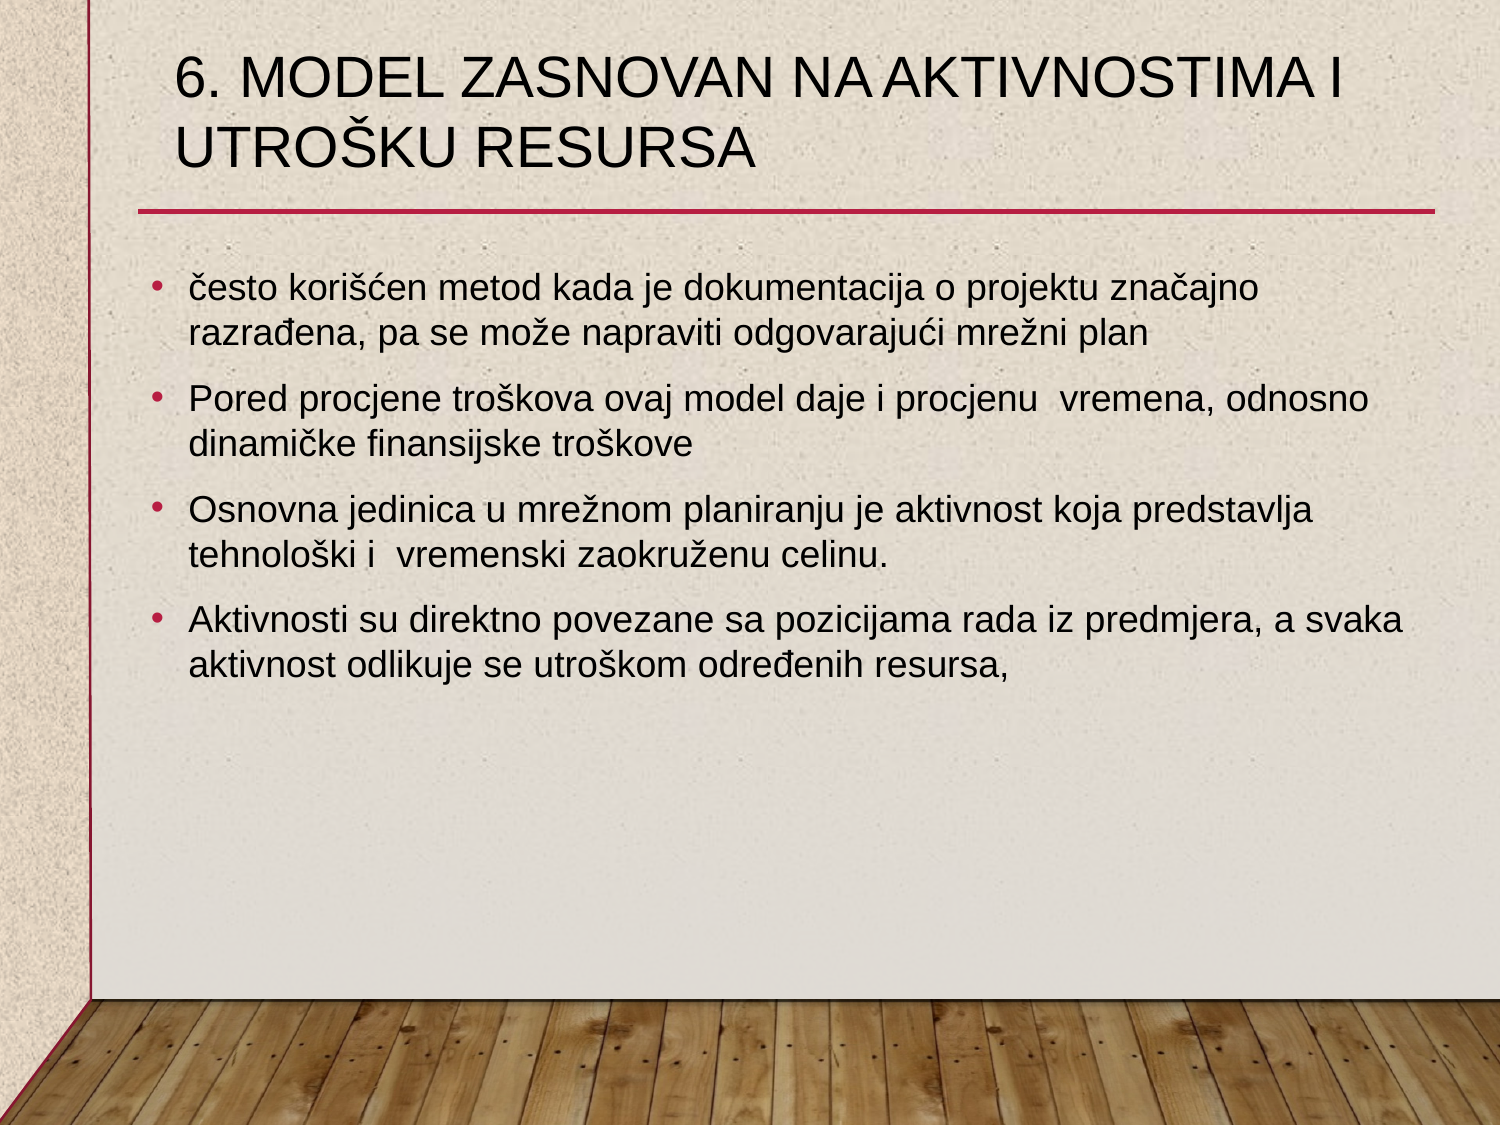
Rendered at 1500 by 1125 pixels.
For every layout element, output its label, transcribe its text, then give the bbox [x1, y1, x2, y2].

list često korišćen metod kada je dokumentacija o projektu značajno razrađena, pa se može napraviti odgovarajući mrežni plan Pored procjene troškova ovaj model daje i procjenu vremena, odnosno dinamičke finansijske troškove Osnovna jedinica u mrežnom planiranju je aktivnost koja predstavlja tehnološki i vremenski zaokruženu celinu. Aktivnosti su direktno povezane sa pozicijama rada iz predmjera, a svaka aktivnost odlikuje se utroškom određenih resursa, [135, 255, 1436, 976]
picture [91, 0, 1500, 395]
title 6. Model zasnovan na aktivnostima i utrošku resursa [159, 32, 1412, 205]
picture [0, 999, 1500, 1125]
